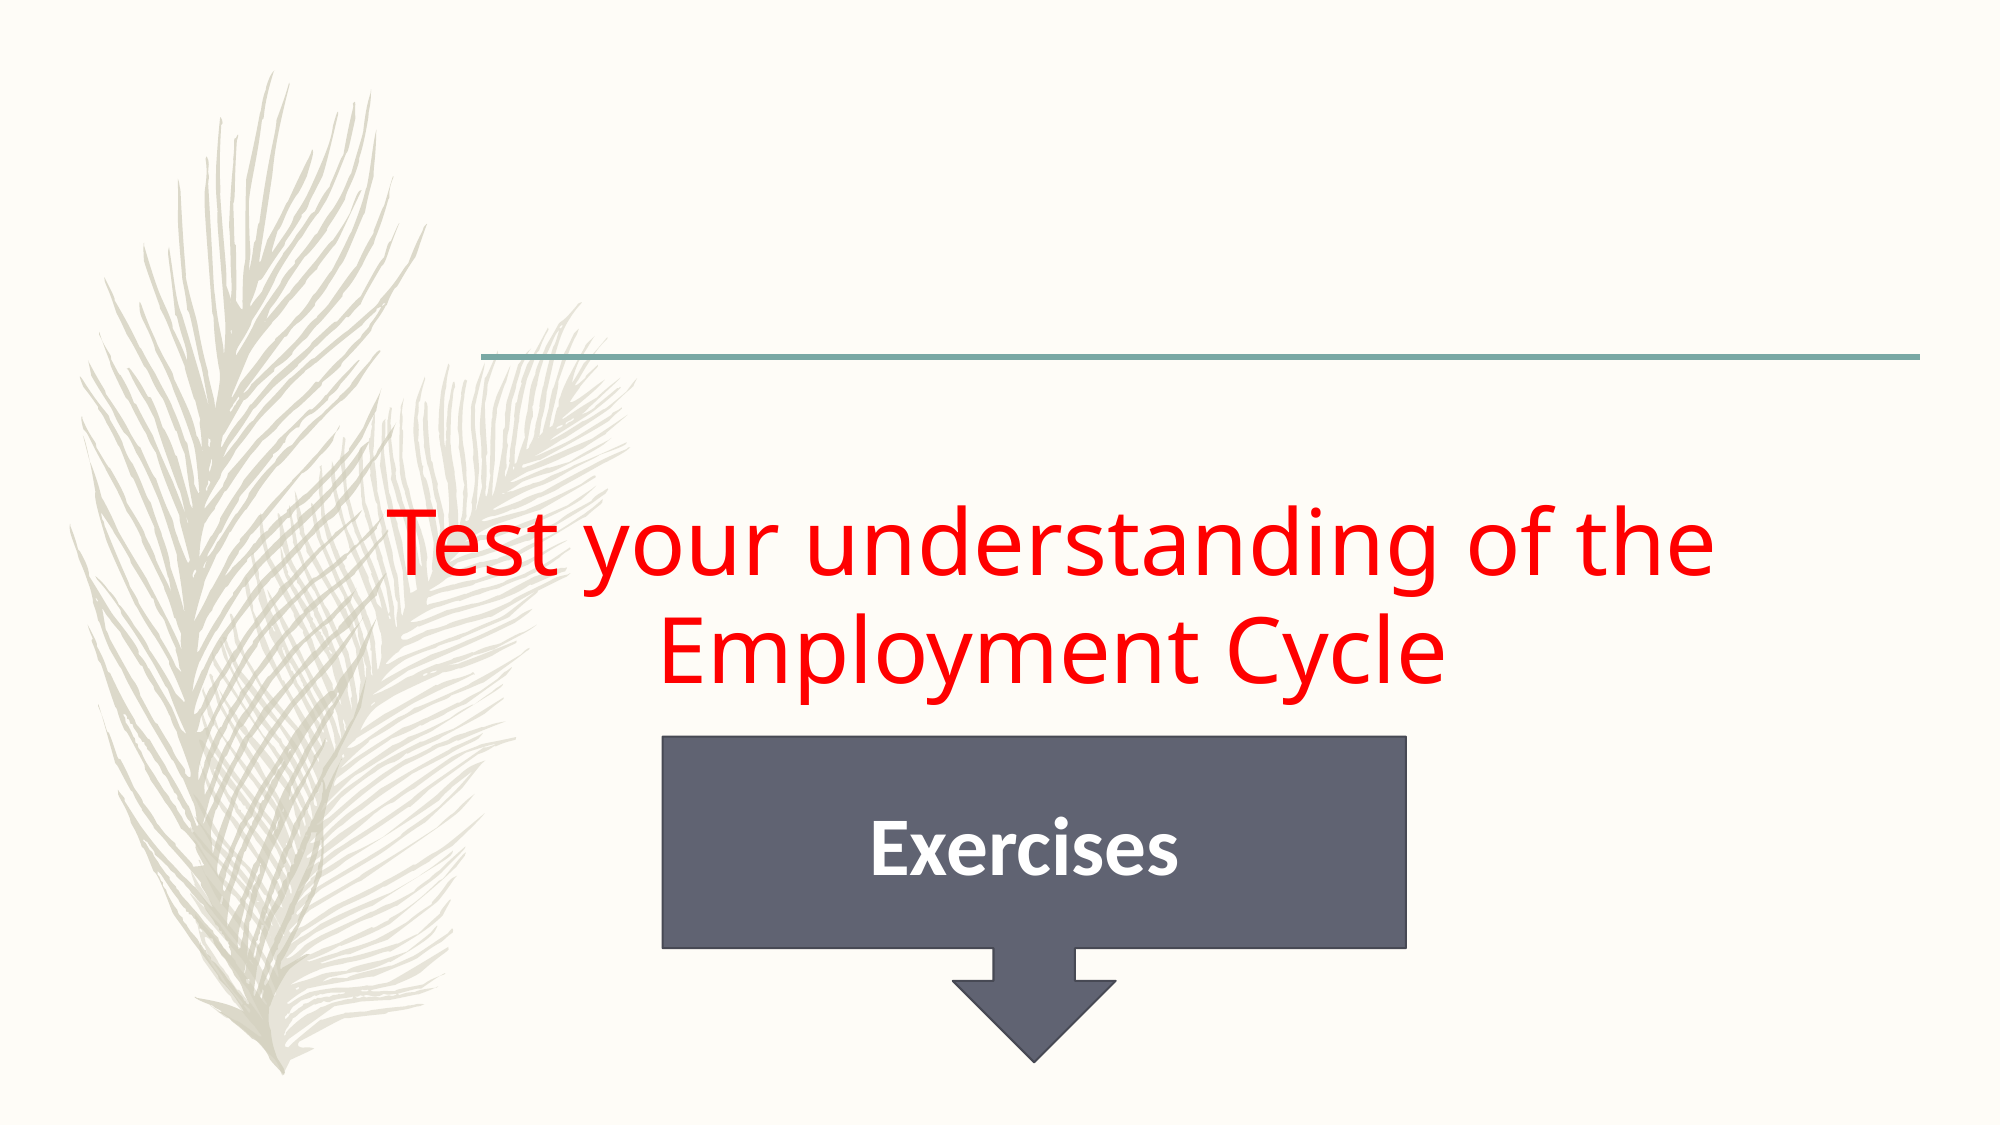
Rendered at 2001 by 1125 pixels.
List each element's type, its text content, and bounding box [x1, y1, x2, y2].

text_box Exercises [661, 735, 1407, 1064]
title Test your understanding of the Employment Cycle [333, 480, 1773, 737]
